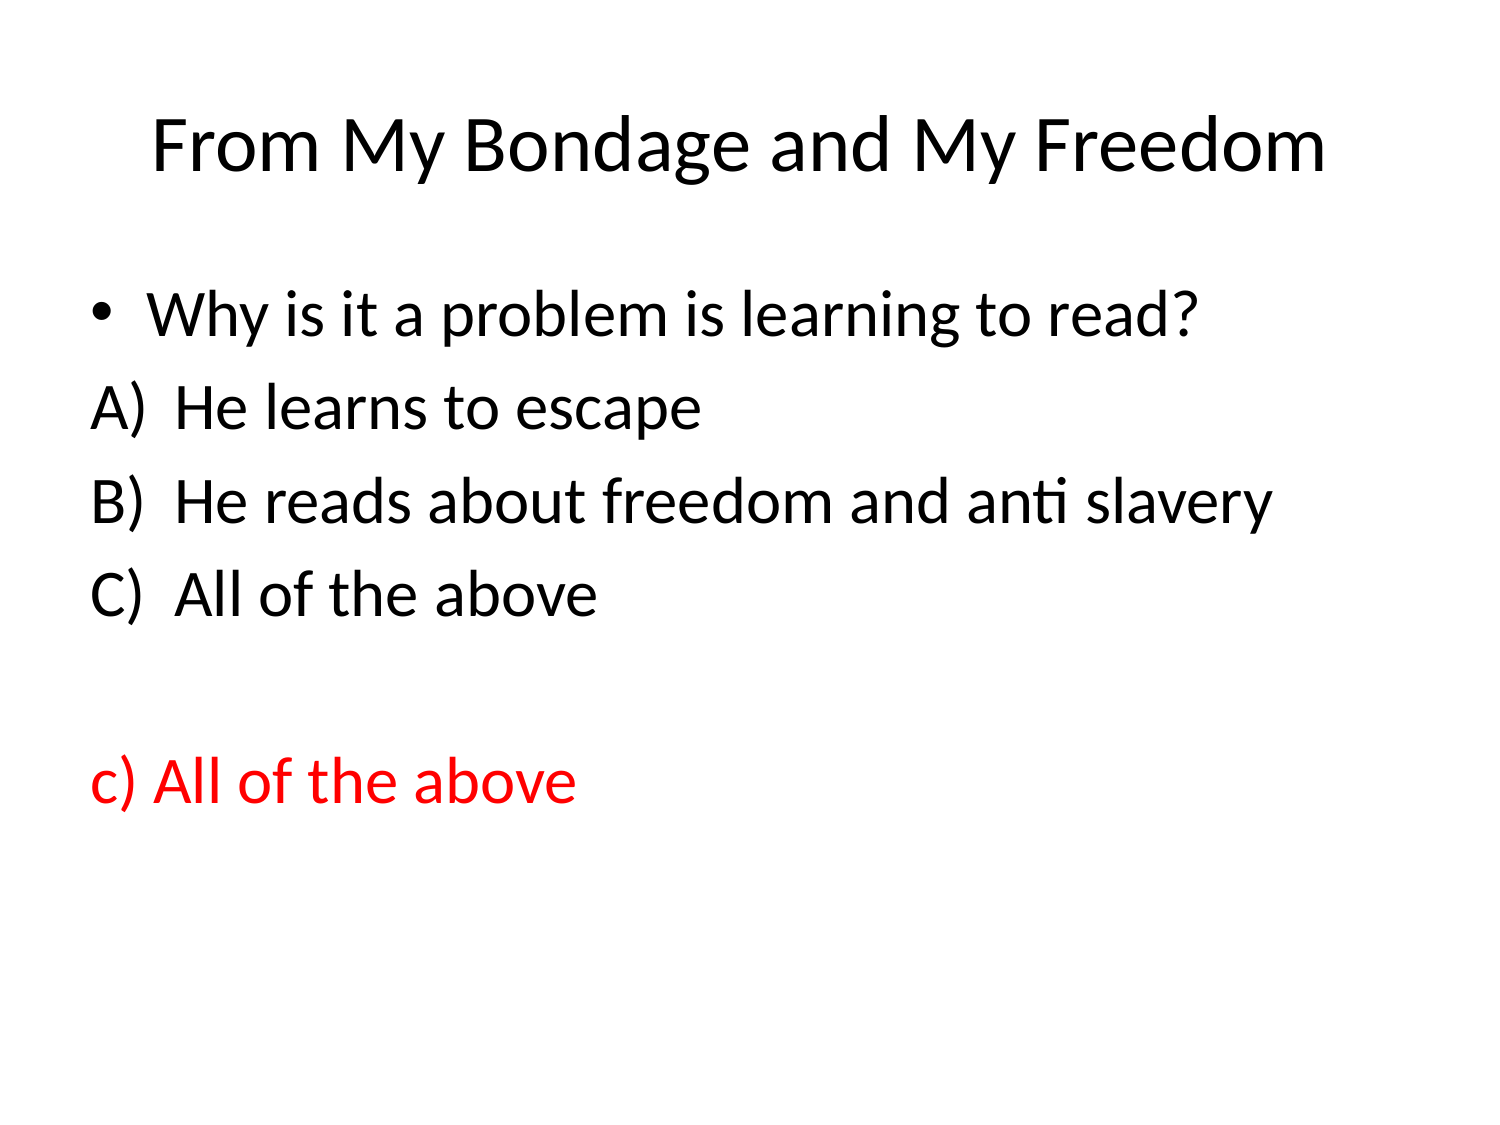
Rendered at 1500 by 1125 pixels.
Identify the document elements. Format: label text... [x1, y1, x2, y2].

list Why is it a problem is learning to read? He learns to escape He reads about freedom and anti slavery All of the above c) All of the above [75, 262, 1425, 1005]
title From My Bondage and My Freedom [75, 45, 1425, 233]
